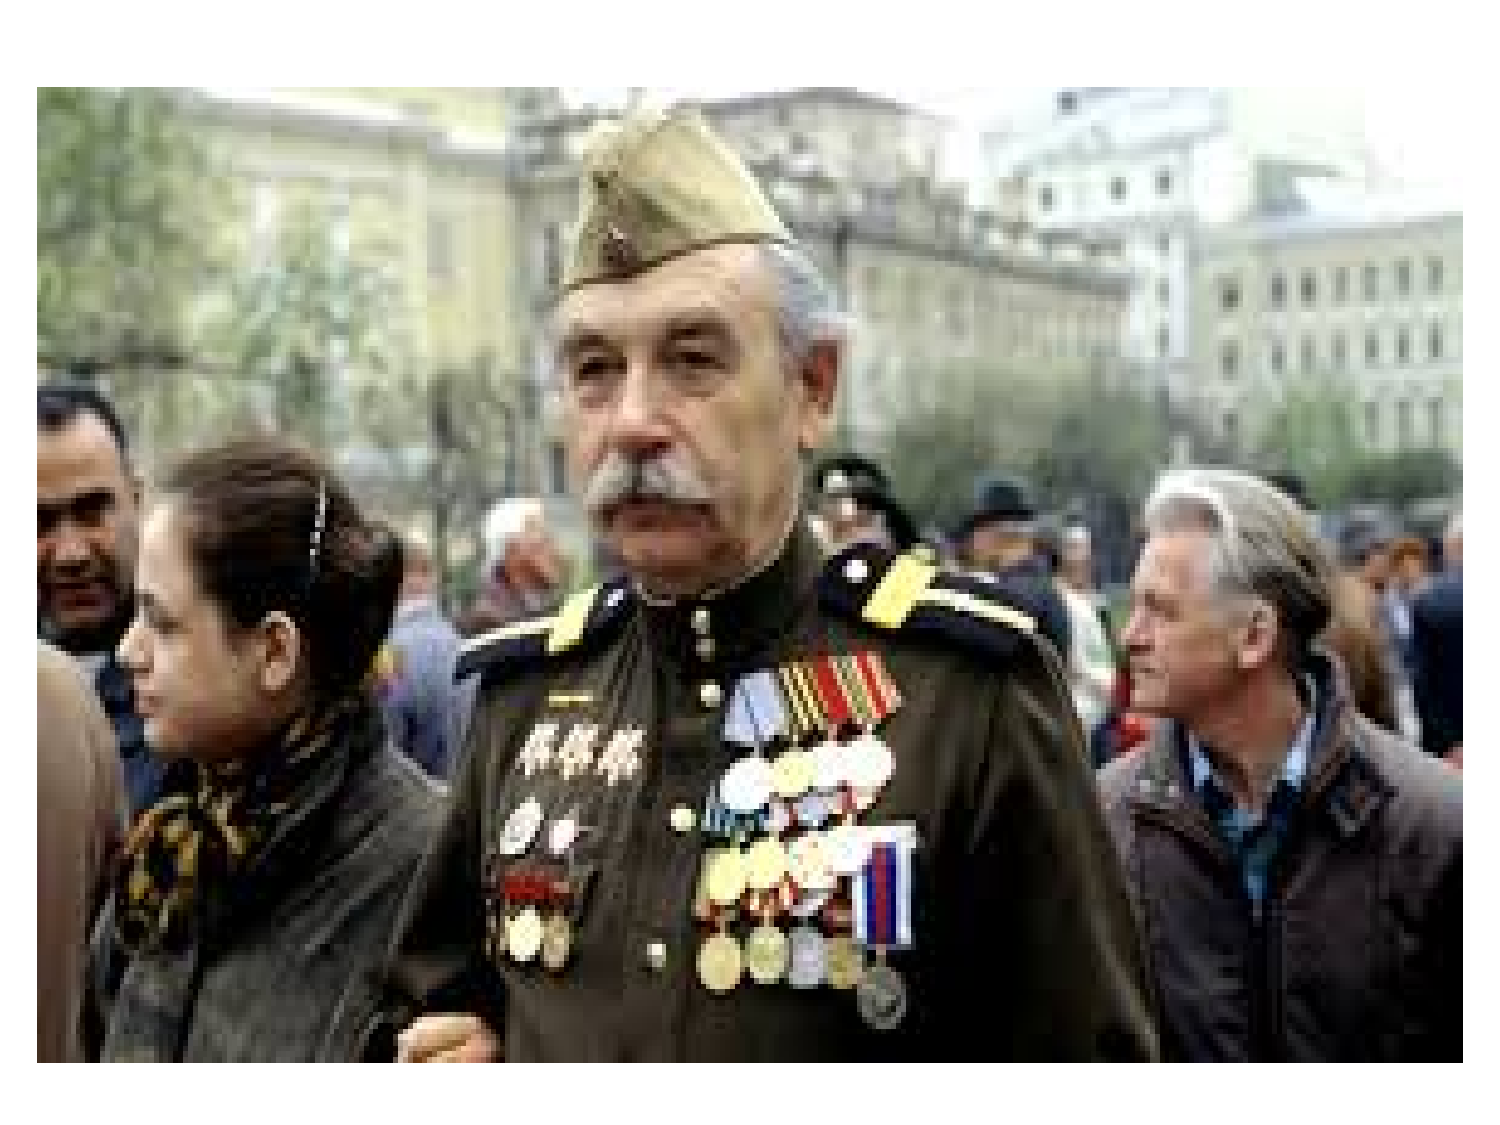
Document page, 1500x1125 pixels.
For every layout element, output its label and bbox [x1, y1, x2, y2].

picture [37, 87, 1463, 1063]
